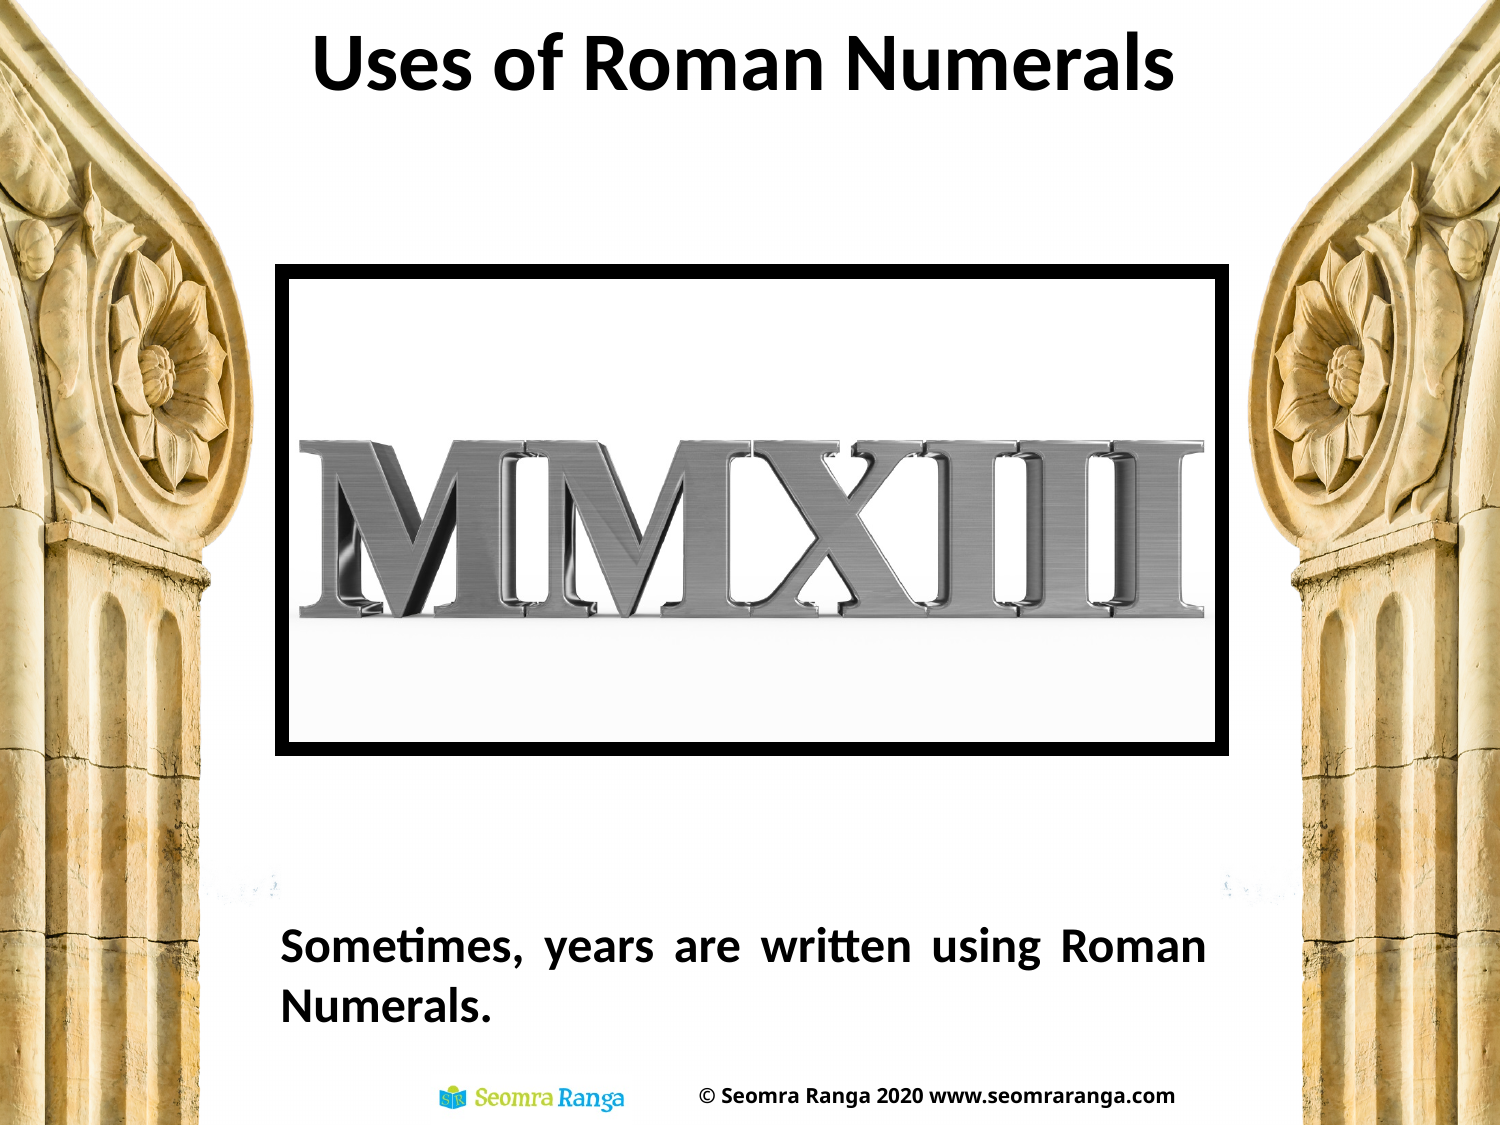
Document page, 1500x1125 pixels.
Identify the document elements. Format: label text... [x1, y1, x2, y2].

picture [0, 0, 1500, 1125]
text_box Uses of Roman Numerals [171, 0, 1317, 115]
text_box Sometimes, years are written using Roman Numerals. [265, 905, 1223, 1040]
text_box © Seomra Ranga 2020 www.seomraranga.com [659, 1074, 1215, 1115]
